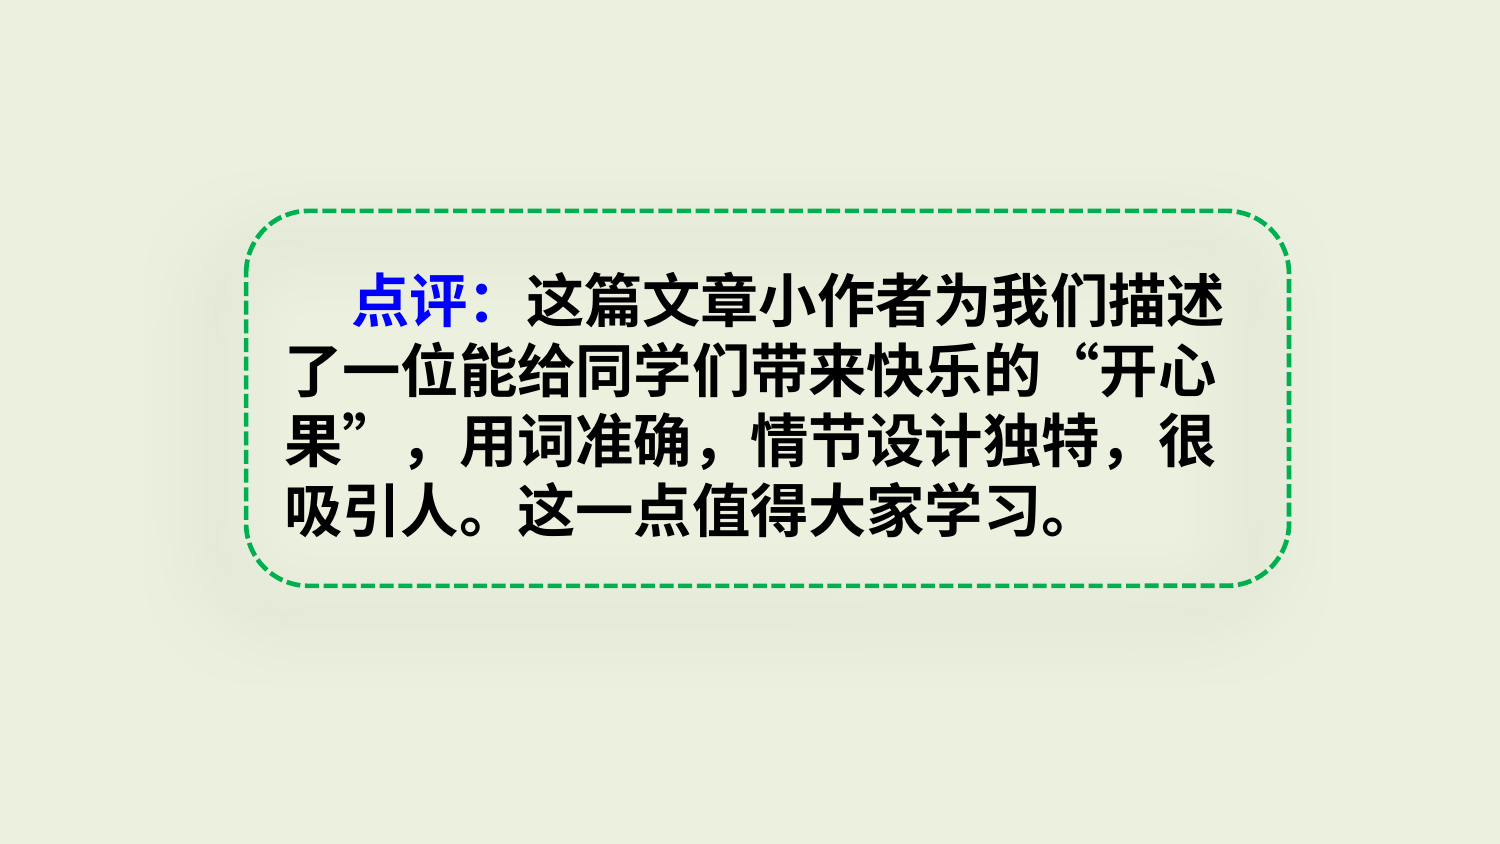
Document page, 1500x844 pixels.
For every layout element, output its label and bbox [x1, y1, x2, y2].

text_box [245, 210, 1290, 587]
